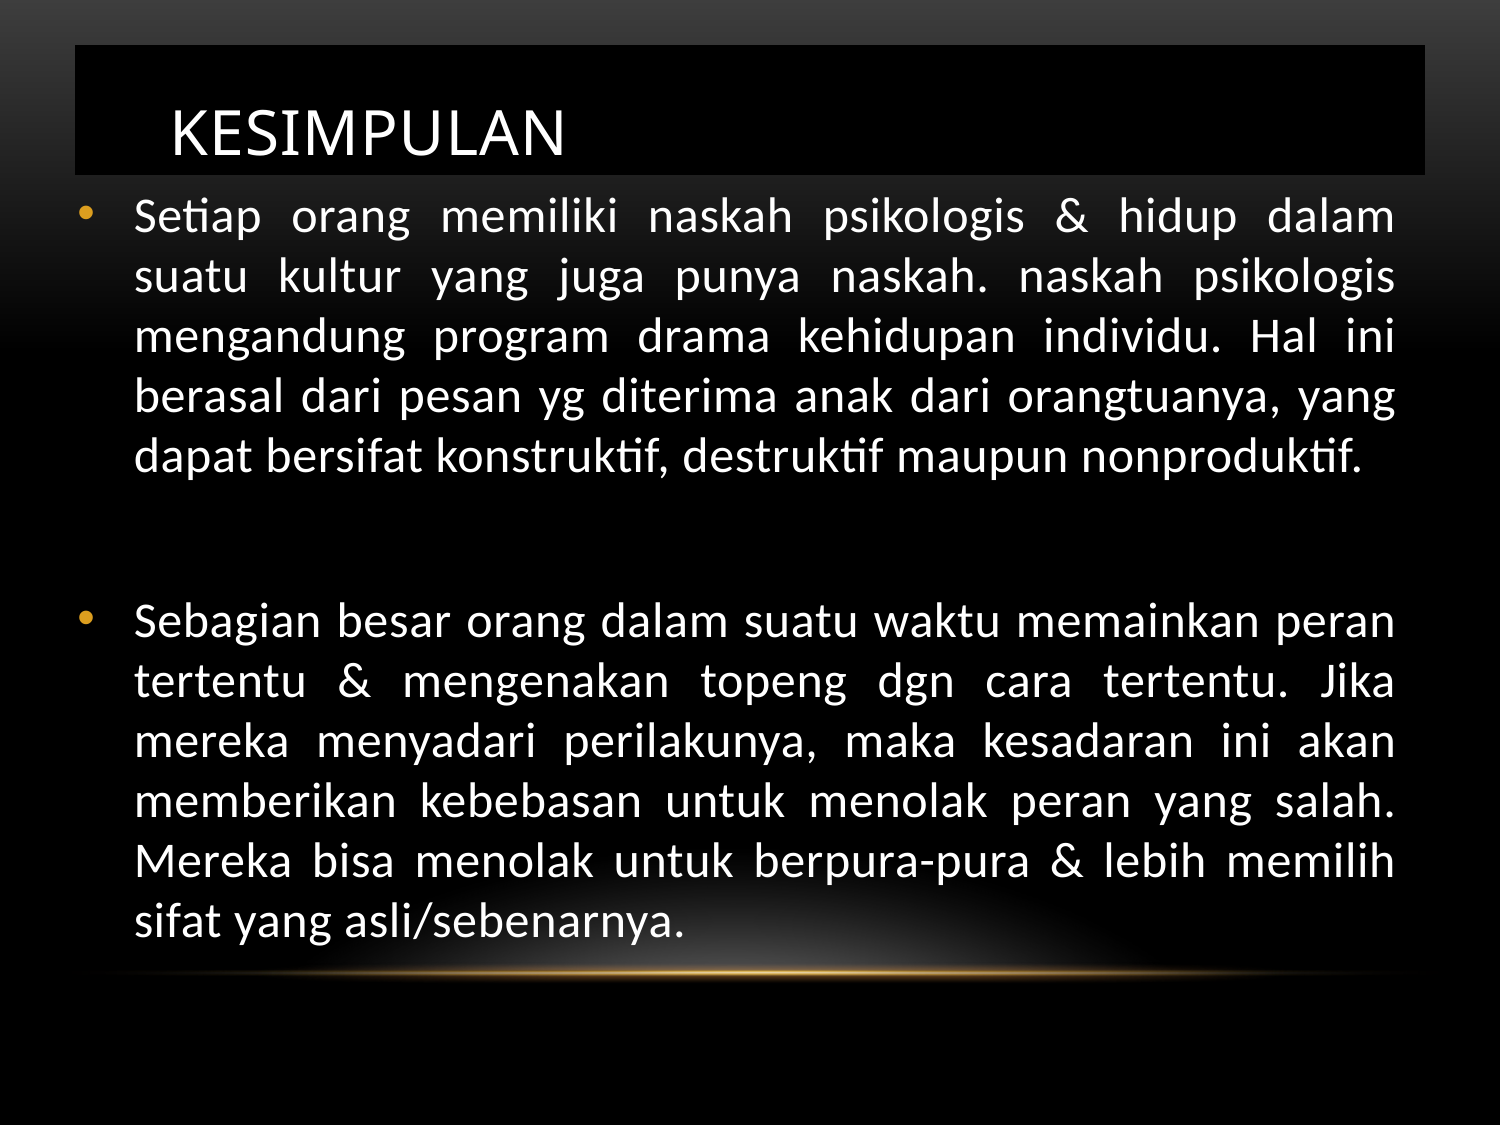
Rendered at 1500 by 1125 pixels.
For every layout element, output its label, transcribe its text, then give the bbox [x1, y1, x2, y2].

title KESIMPULAN [75, 45, 1425, 175]
picture [0, 0, 1500, 1125]
list Setiap orang memiliki naskah psikologis & hidup dalam suatu kultur yang juga punya naskah. naskah psikologis mengandung program drama kehidupan individu. Hal ini berasal dari pesan yg diterima anak dari orangtuanya, yang dapat bersifat konstruktif, destruktif maupun nonproduktif. Sebagian besar orang dalam suatu waktu memainkan peran tertentu & mengenakan topeng dgn cara tertentu. Jika mereka menyadari perilakunya, maka kesadaran ini akan memberikan kebebasan untuk menolak peran yang salah. Mereka bisa menolak untuk berpura-pura & lebih memilih sifat yang asli/sebenarnya. [62, 174, 1413, 1125]
